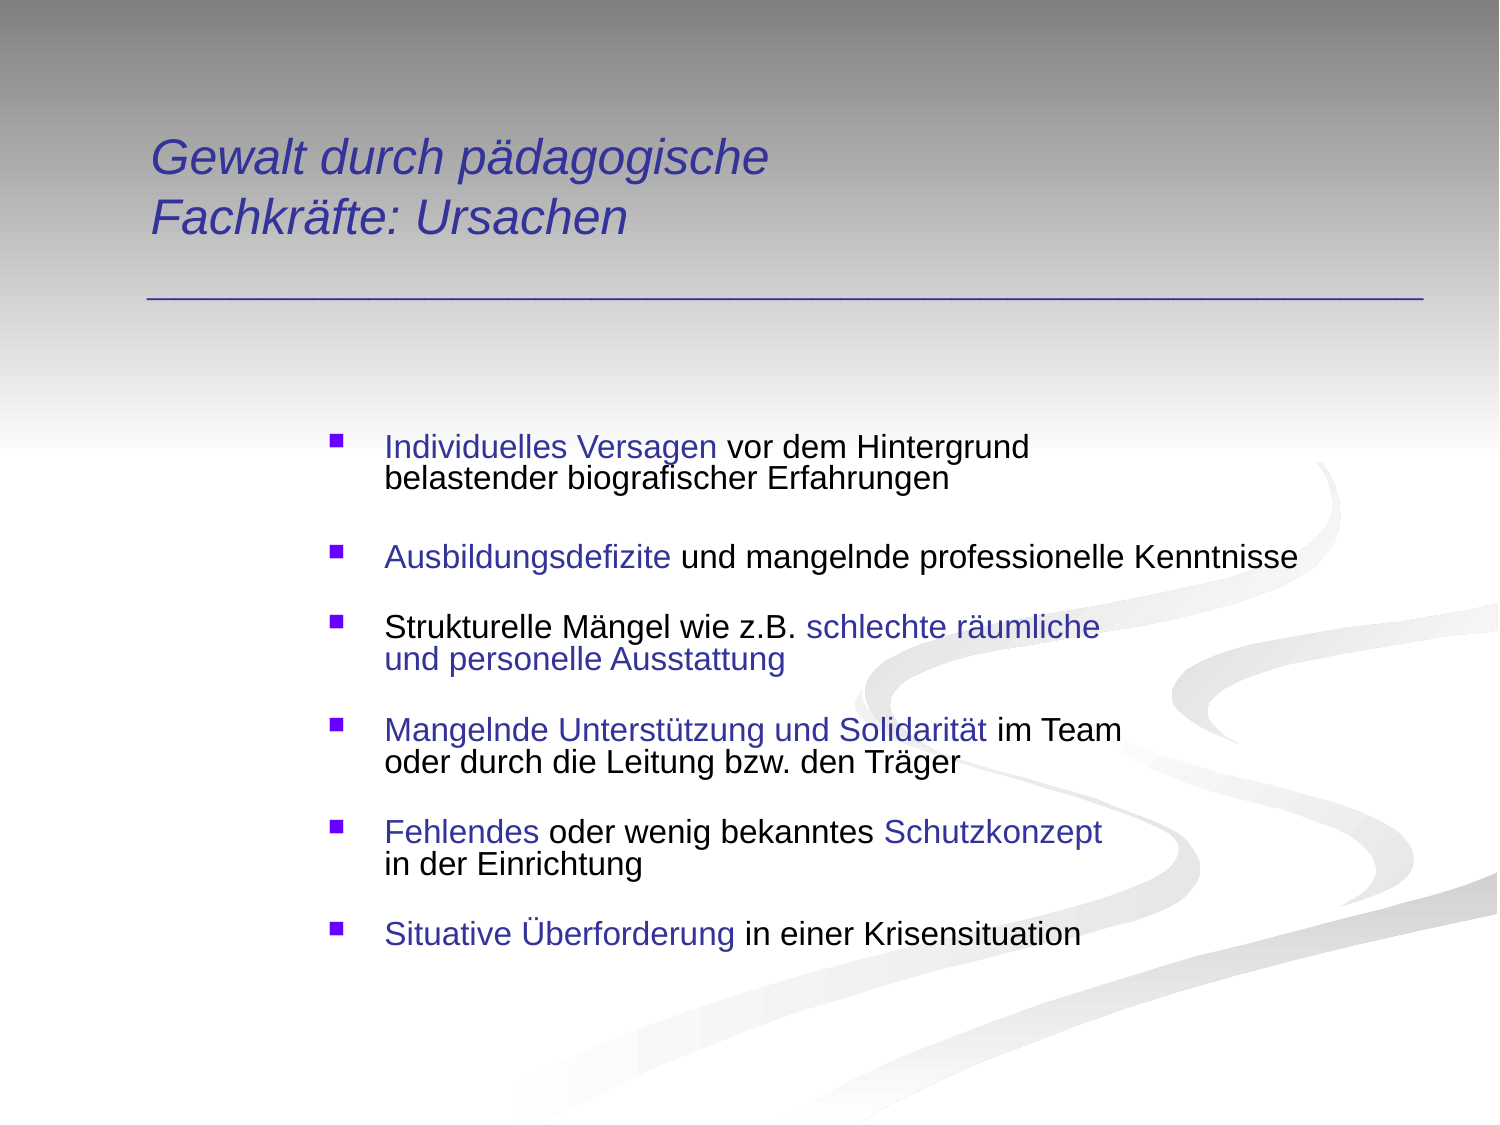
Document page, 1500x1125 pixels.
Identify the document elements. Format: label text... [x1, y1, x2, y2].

list Individuelles Versagen vor dem Hintergrund belastender biografischer Erfahrungen Ausbildungsdefizite und mangelnde professionelle Kenntnisse Strukturelle Mängel wie z.B. schlechte räumliche und personelle Ausstattung Mangelnde Unterstützung und Solidarität im Team oder durch die Leitung bzw. den Träger Fehlendes oder wenig bekanntes Schutzkonzept in der Einrichtung Situative Überforderung in einer Krisensituation [312, 425, 1500, 1059]
title Gewalt durch pädagogische Fachkräfte: Ursachen ______________________________________________ [135, 90, 1477, 338]
